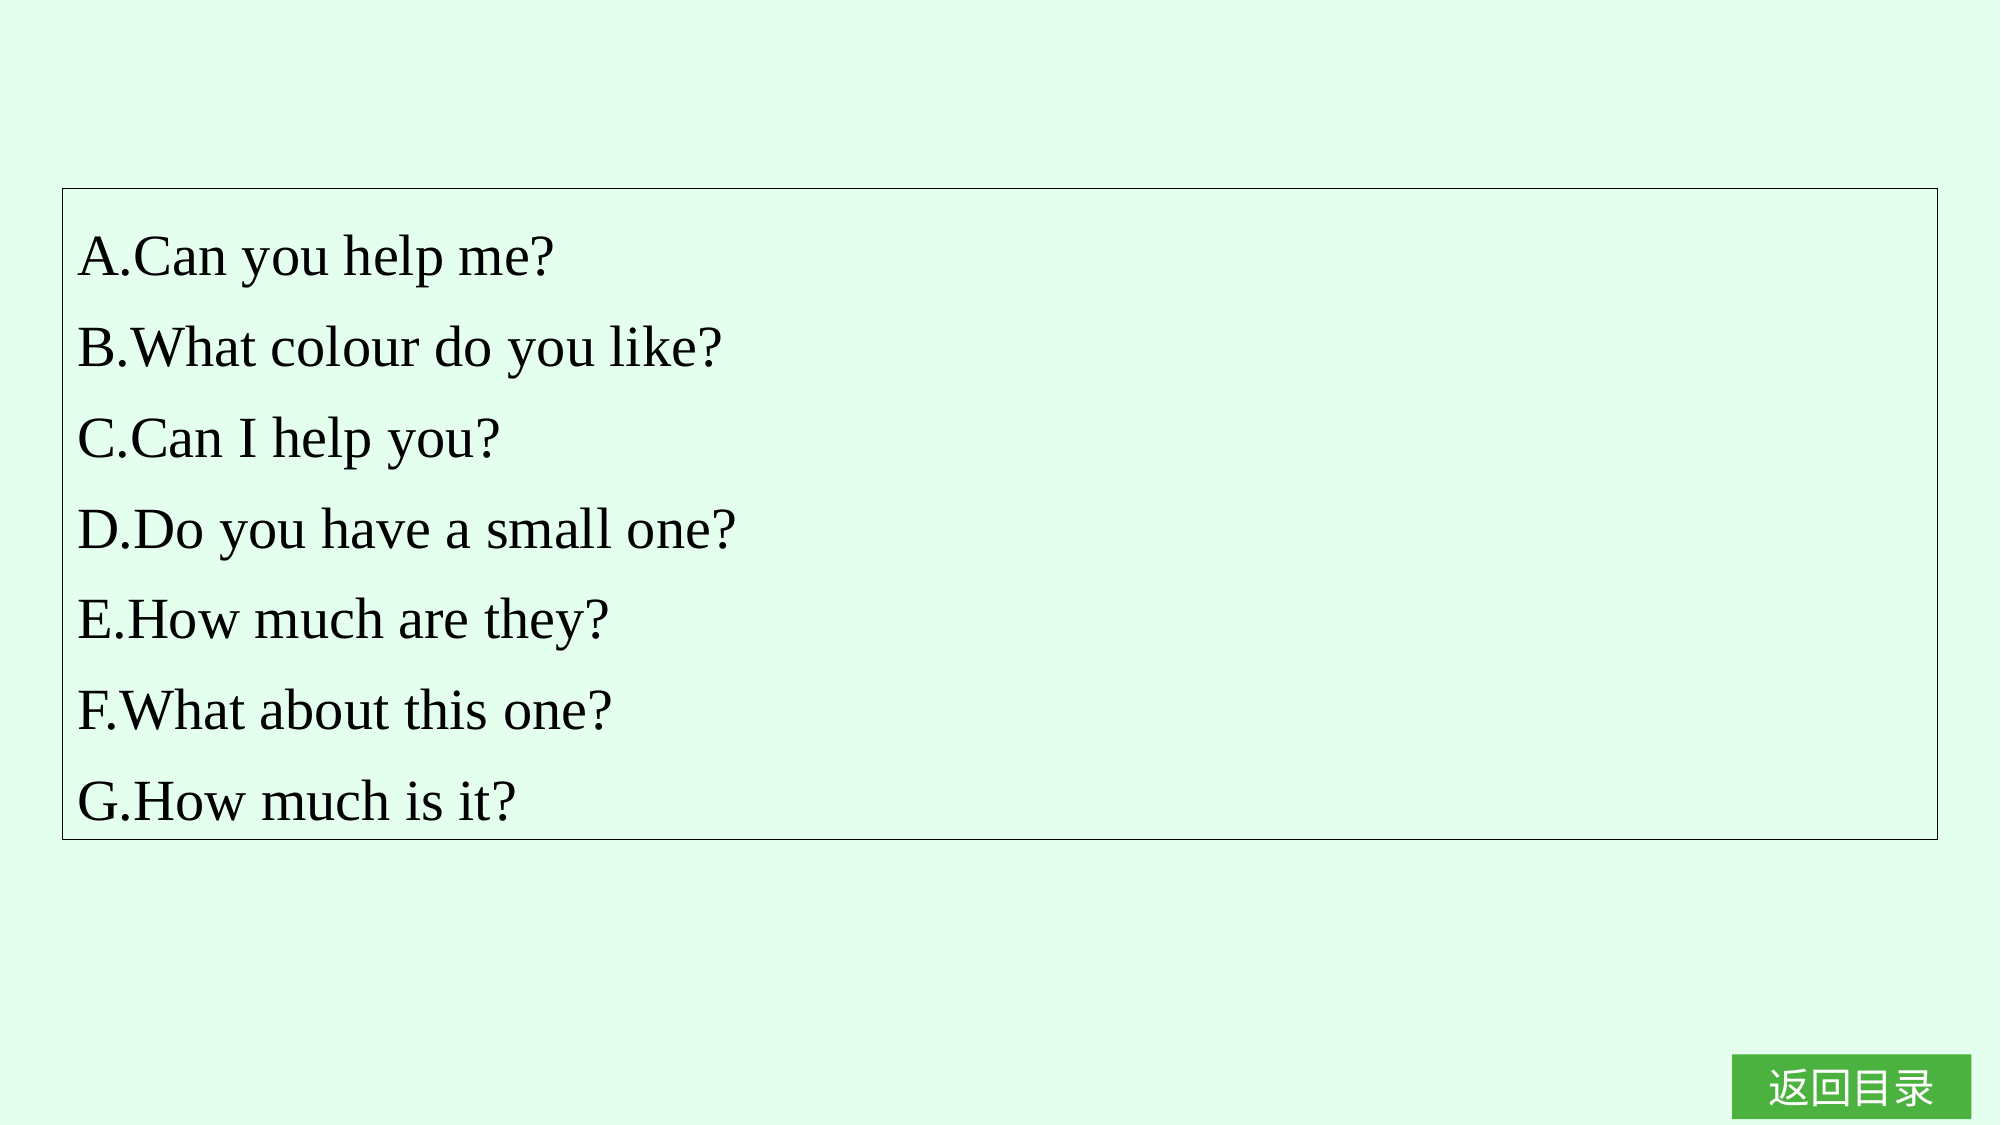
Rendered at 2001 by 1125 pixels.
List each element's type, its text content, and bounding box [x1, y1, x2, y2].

text_box A.Can you help me? B.What colour do you like? C.Can I help you? D.Do you have a small one? E.How much are they? F.What about this one? G.How much is it? [62, 188, 1938, 840]
